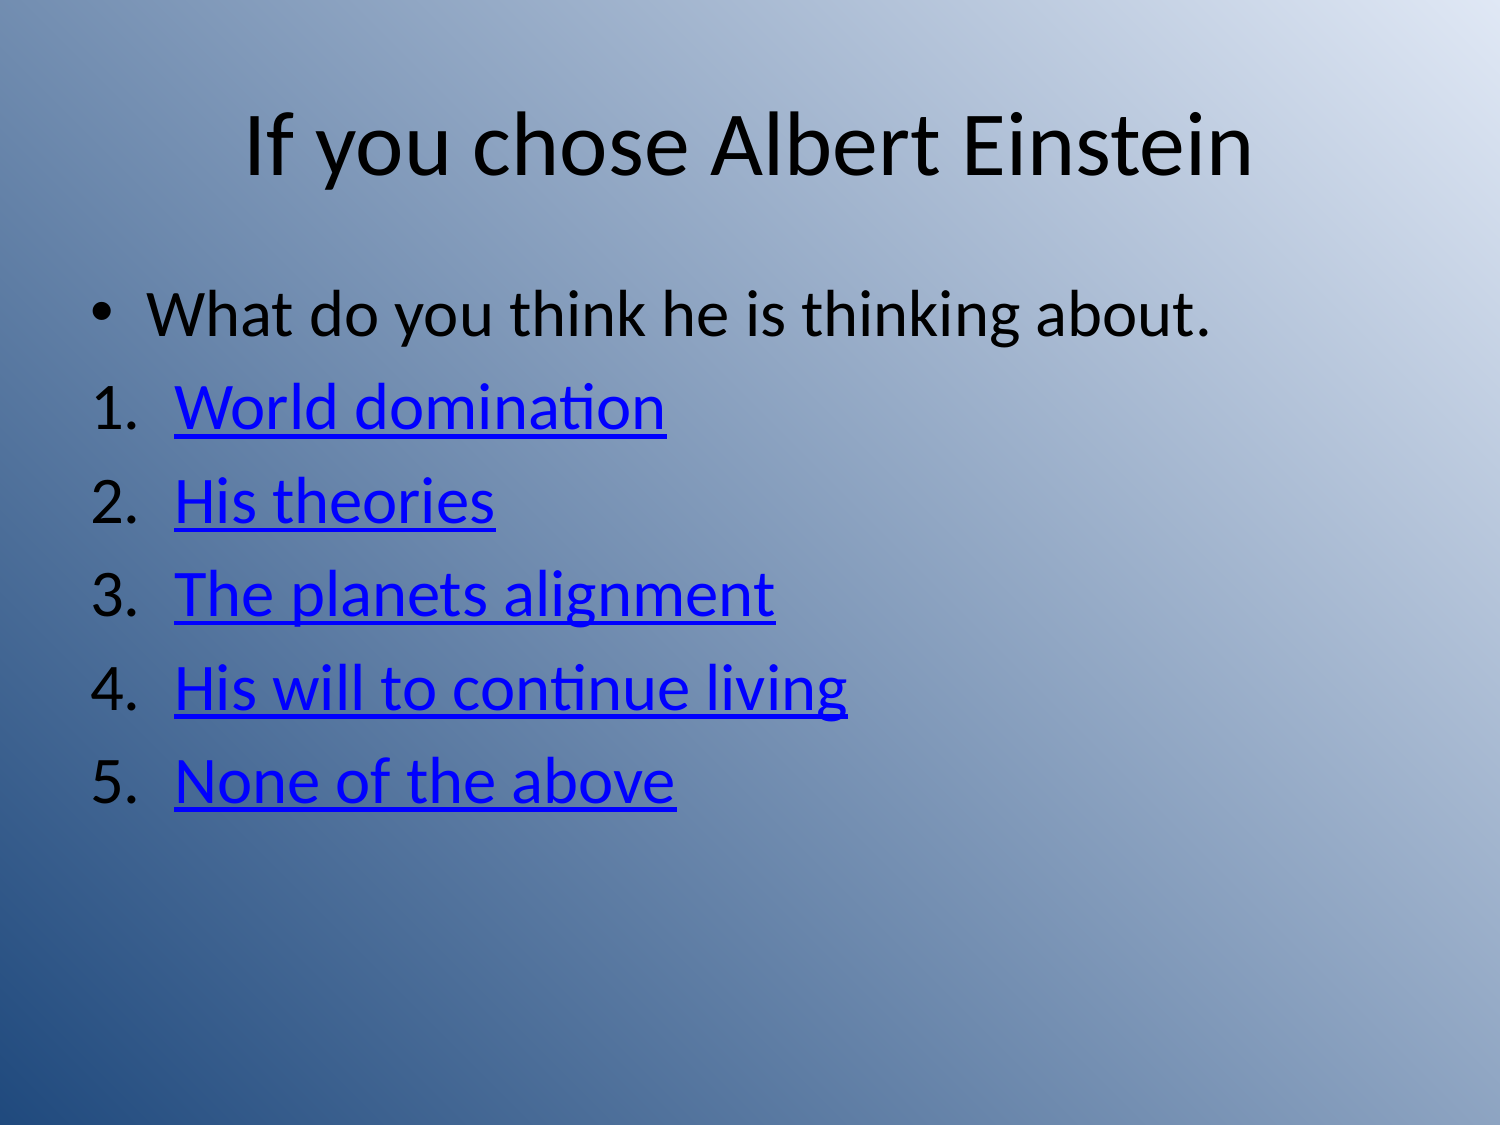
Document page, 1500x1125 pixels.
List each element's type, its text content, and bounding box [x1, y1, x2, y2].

title If you chose Albert Einstein [75, 45, 1425, 233]
list What do you think he is thinking about. World domination His theories The planets alignment His will to continue living None of the above [75, 262, 1425, 1005]
